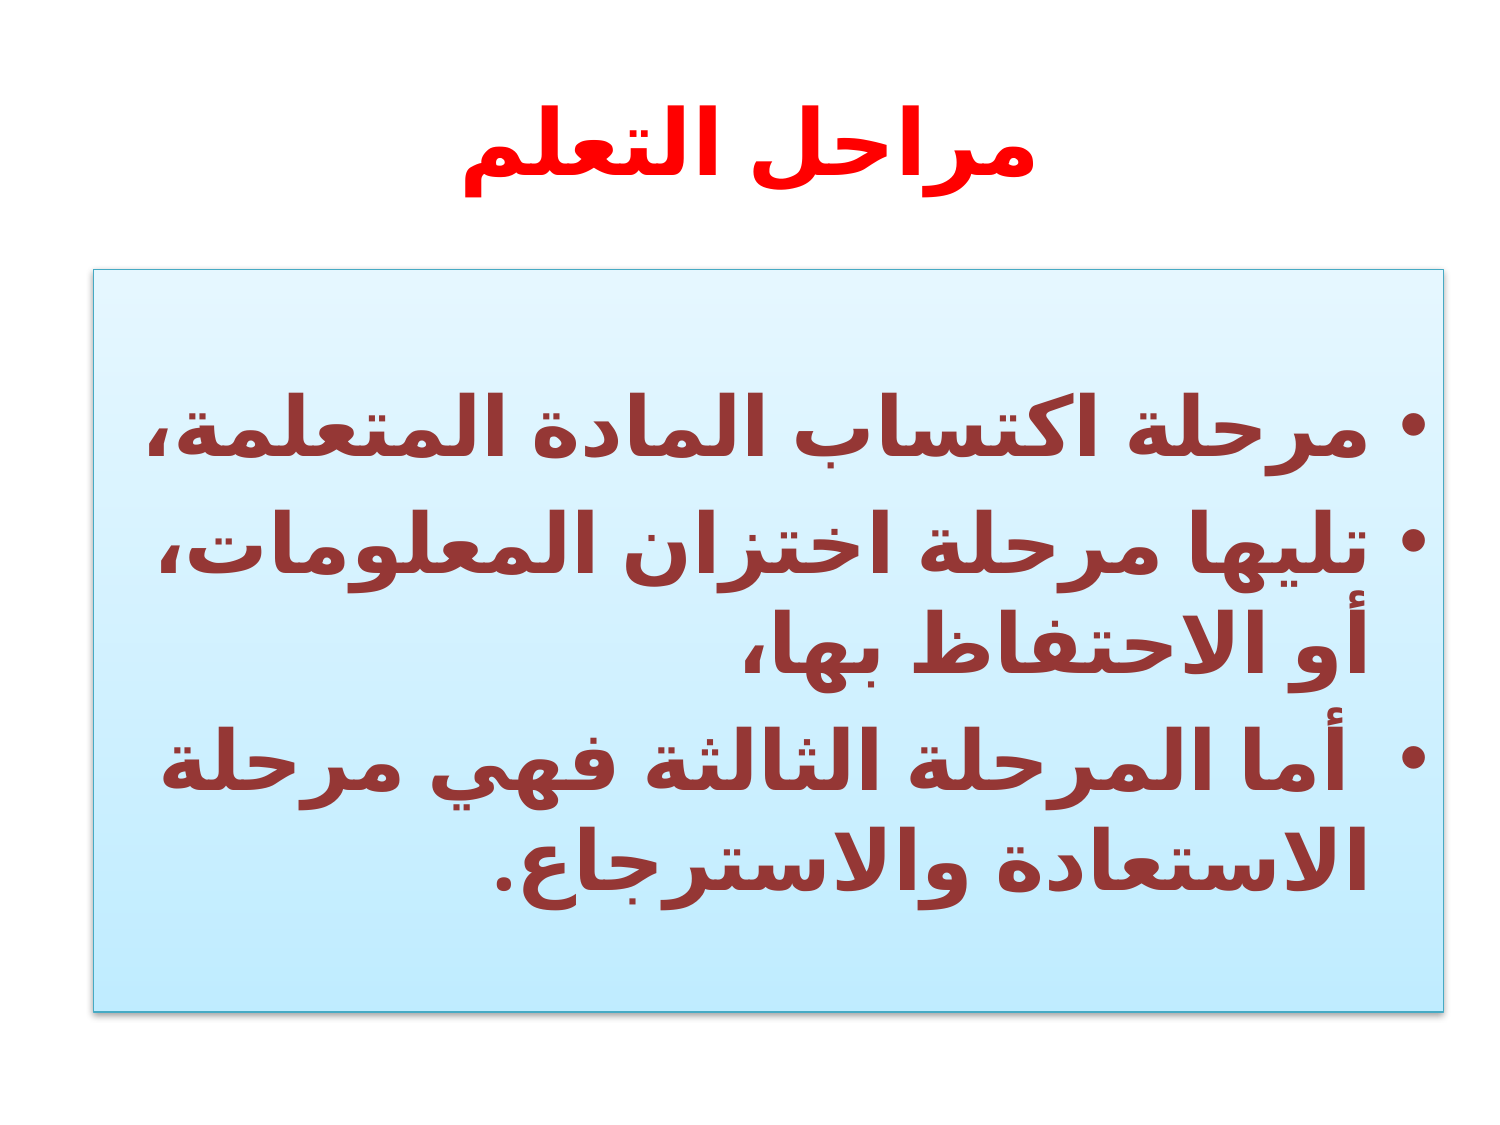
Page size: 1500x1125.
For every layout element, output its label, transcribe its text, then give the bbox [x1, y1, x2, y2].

title مراحل التعلم [75, 45, 1425, 233]
list مرحلة اكتساب المادة المتعلمة، تليها مرحلة اختزان المعلومات، أو الاحتفاظ بها، أما المرحلة الثالثة فهي مرحلة الاستعادة والاسترجاع. [93, 269, 1444, 1013]
